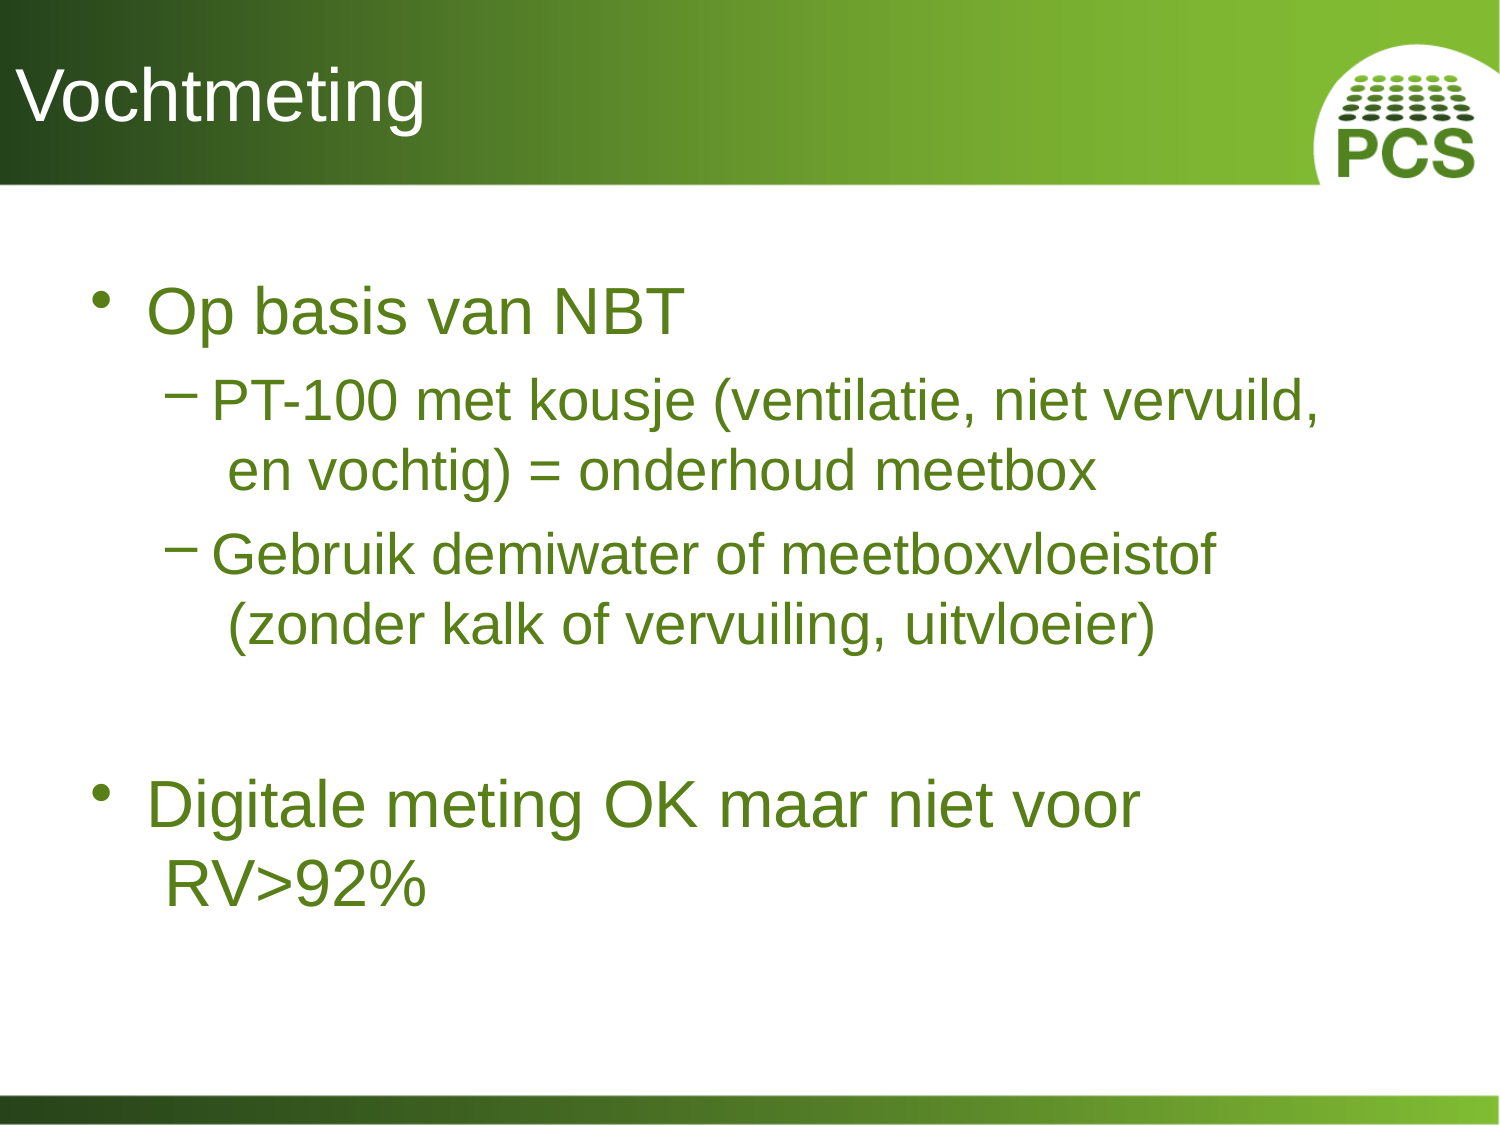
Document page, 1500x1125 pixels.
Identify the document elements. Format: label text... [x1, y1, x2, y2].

title Vochtmeting [12, 44, 434, 235]
text_box Op basis van NBT PT-100 met kousje (ventilatie, niet vervuild, en vochtig) = onderhoud meetbox Gebruik demiwater of meetboxvloeistof (zonder kalk of vervuiling, uitvloeier) Digitale meting OK maar niet voor RV>92% [87, 249, 1331, 921]
picture [0, 0, 1500, 1125]
